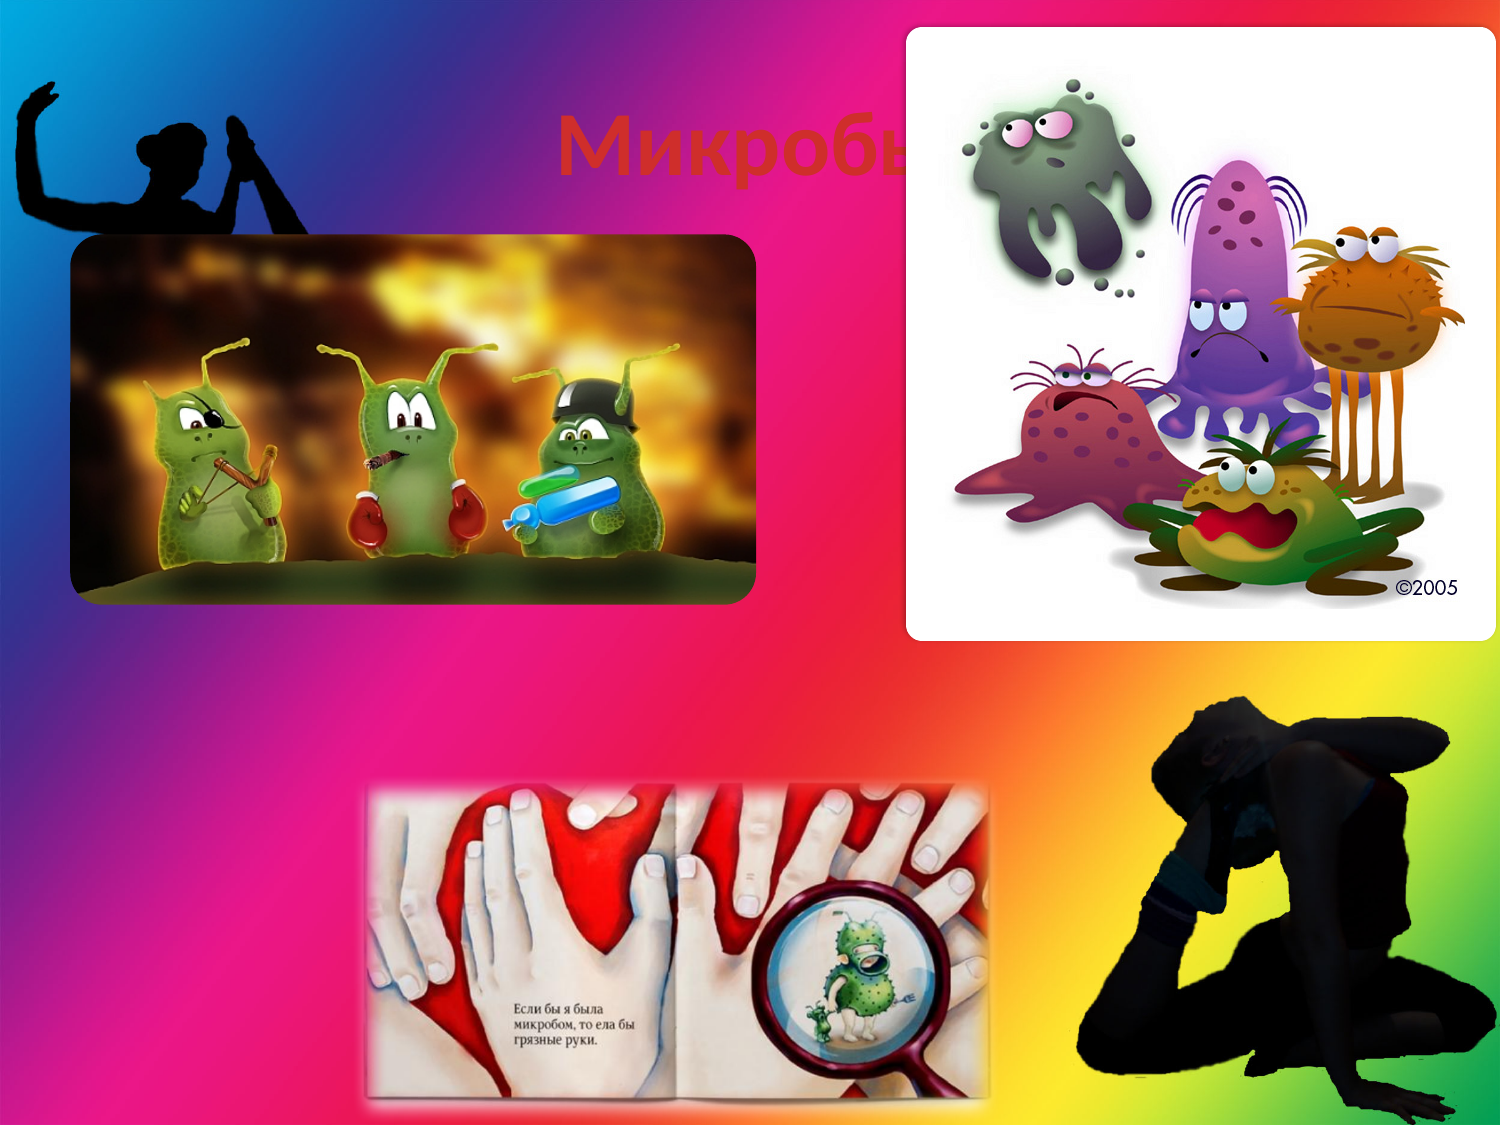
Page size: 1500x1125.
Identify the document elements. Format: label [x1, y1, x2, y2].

list [937, 58, 1466, 610]
picture [0, 0, 1500, 1125]
